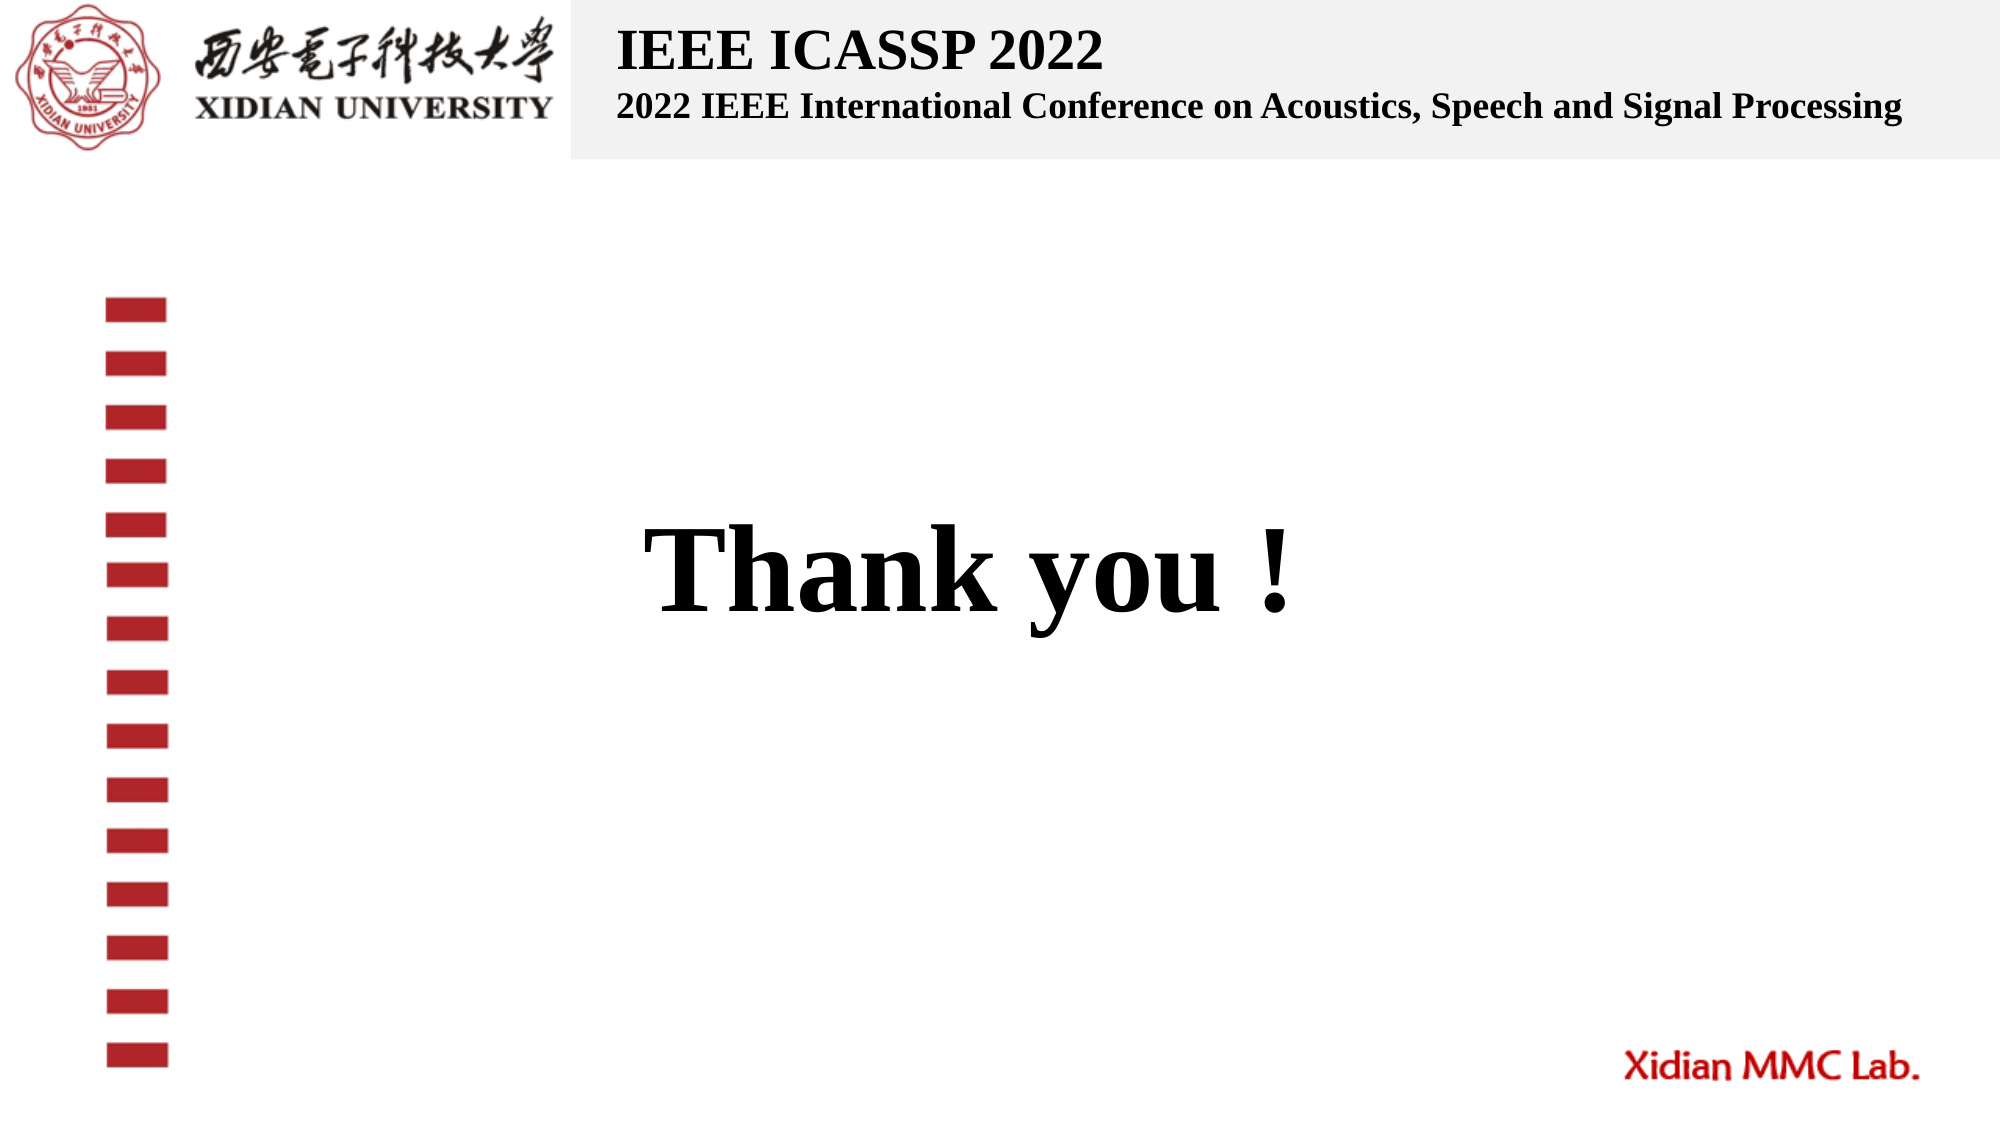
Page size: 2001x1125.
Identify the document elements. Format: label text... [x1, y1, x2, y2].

picture [1611, 1036, 1926, 1094]
picture [96, 822, 185, 1077]
text_box IEEE ICASSP 2022 2022 IEEE International Conference on Acoustics, Speech and Signal Processing [601, 3, 2000, 134]
picture [95, 291, 183, 547]
text_box Thank you ! [628, 479, 1371, 644]
text_box [571, 0, 2000, 160]
picture [0, 0, 571, 160]
picture [96, 556, 185, 812]
